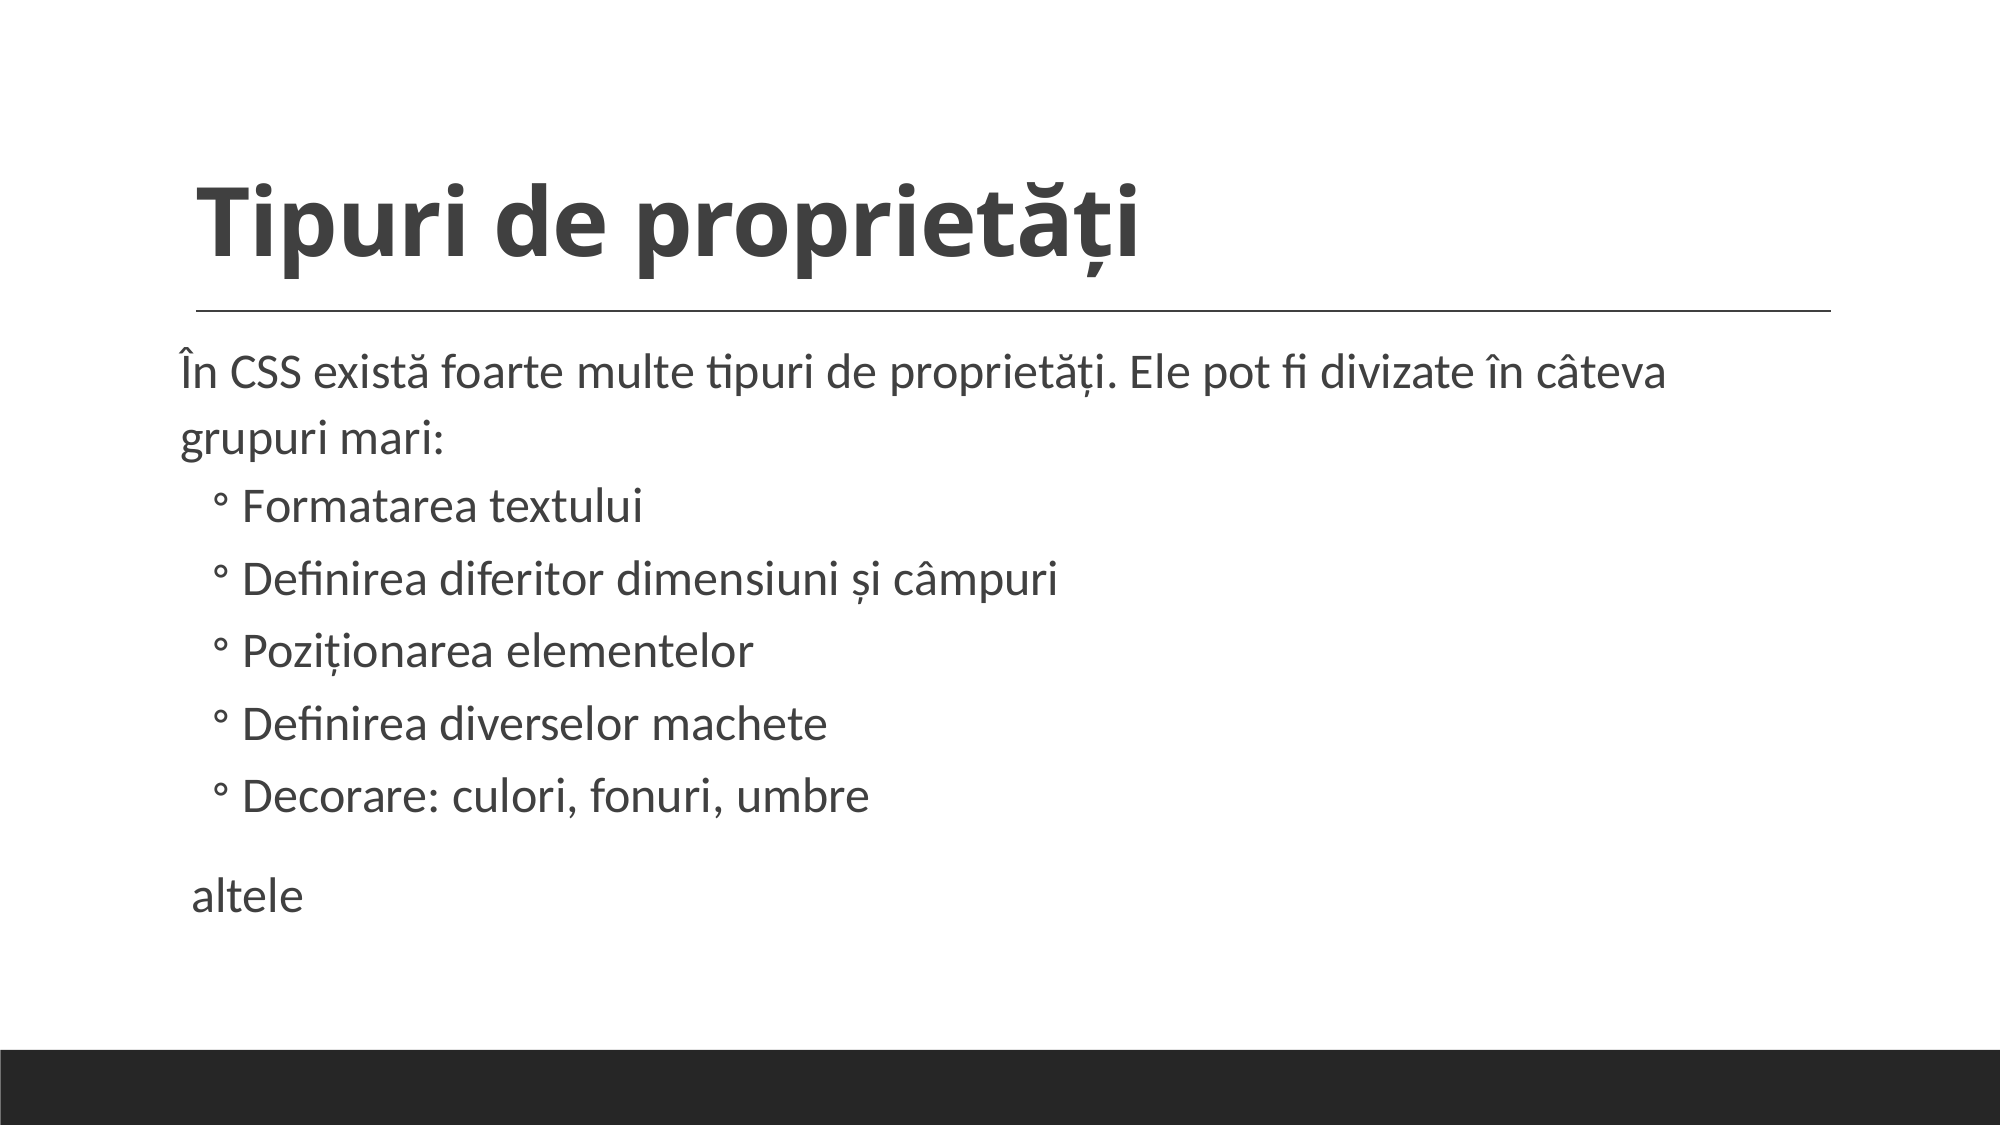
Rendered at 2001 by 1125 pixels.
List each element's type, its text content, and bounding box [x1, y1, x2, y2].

list În CSS există foarte multe tipuri de proprietăți. Ele pot fi divizate în câteva grupuri mari: Formatarea textului Definirea diferitor dimensiuni și câmpuri Poziționarea elementelor Definirea diverselor machete Decorare: culori, fonuri, umbre altele [180, 324, 1809, 973]
title Tipuri de proprietăți [180, 47, 1830, 285]
